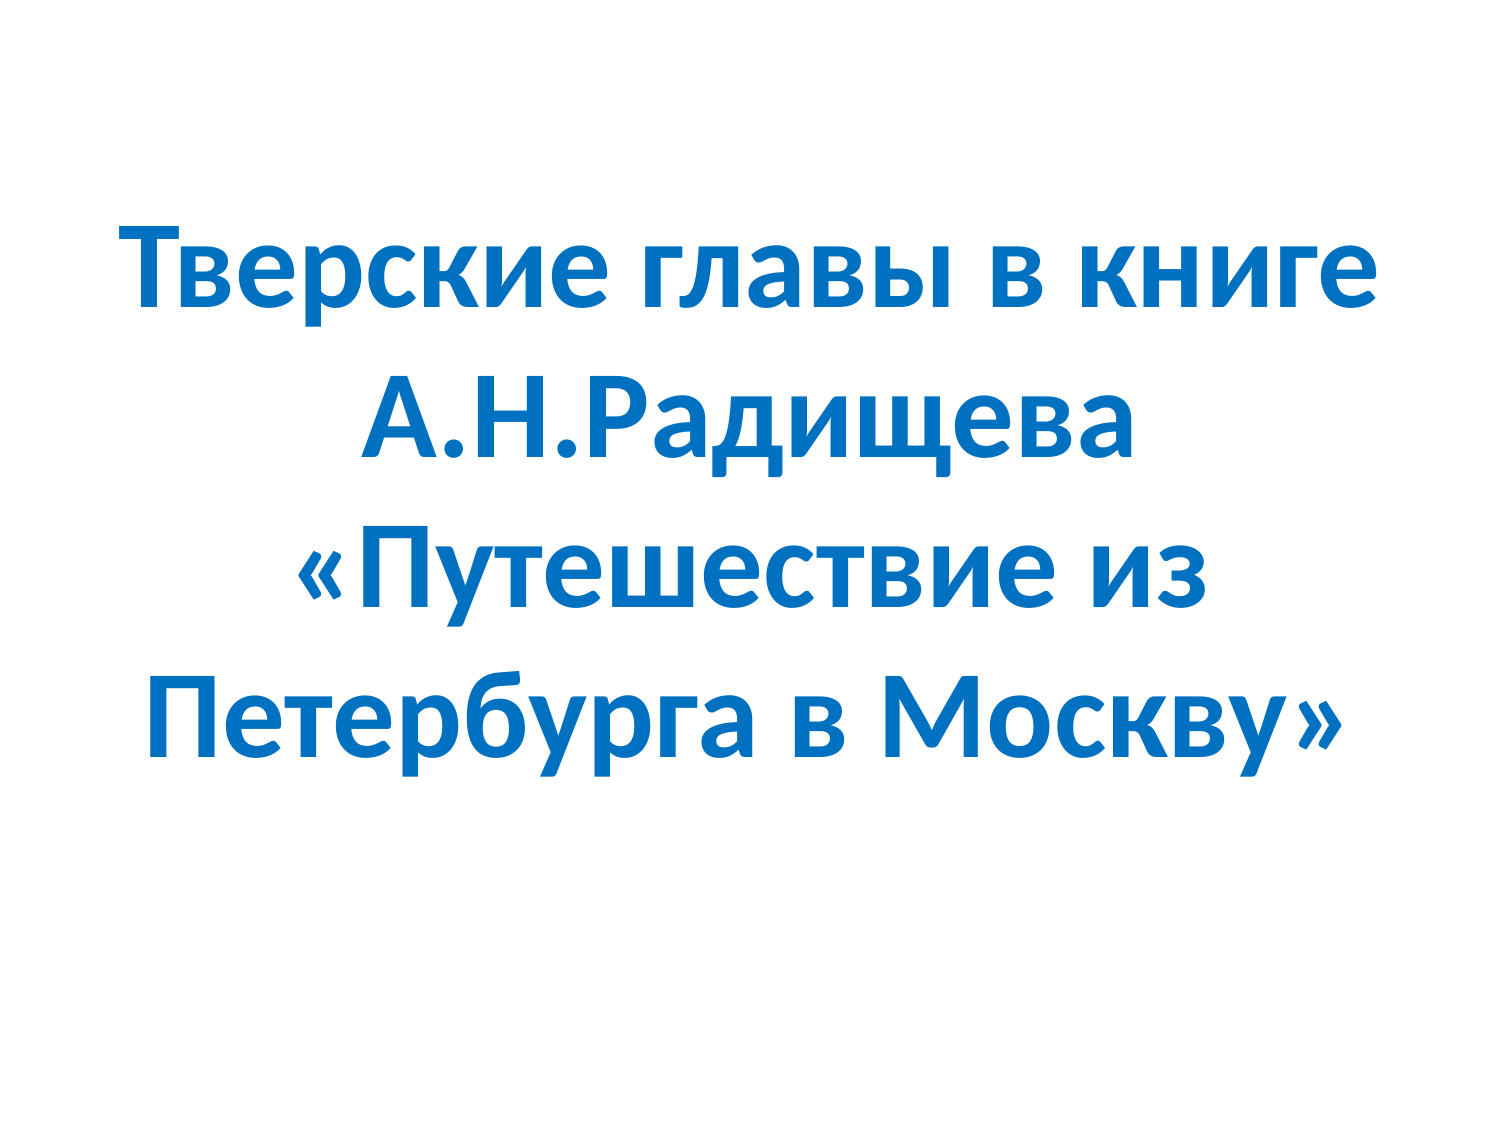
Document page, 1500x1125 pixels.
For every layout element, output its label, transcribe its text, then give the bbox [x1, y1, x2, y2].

text_box Тверские главы в книге А.Н.Радищева «Путешествие из Петербурга в Москву» [50, 174, 1450, 790]
